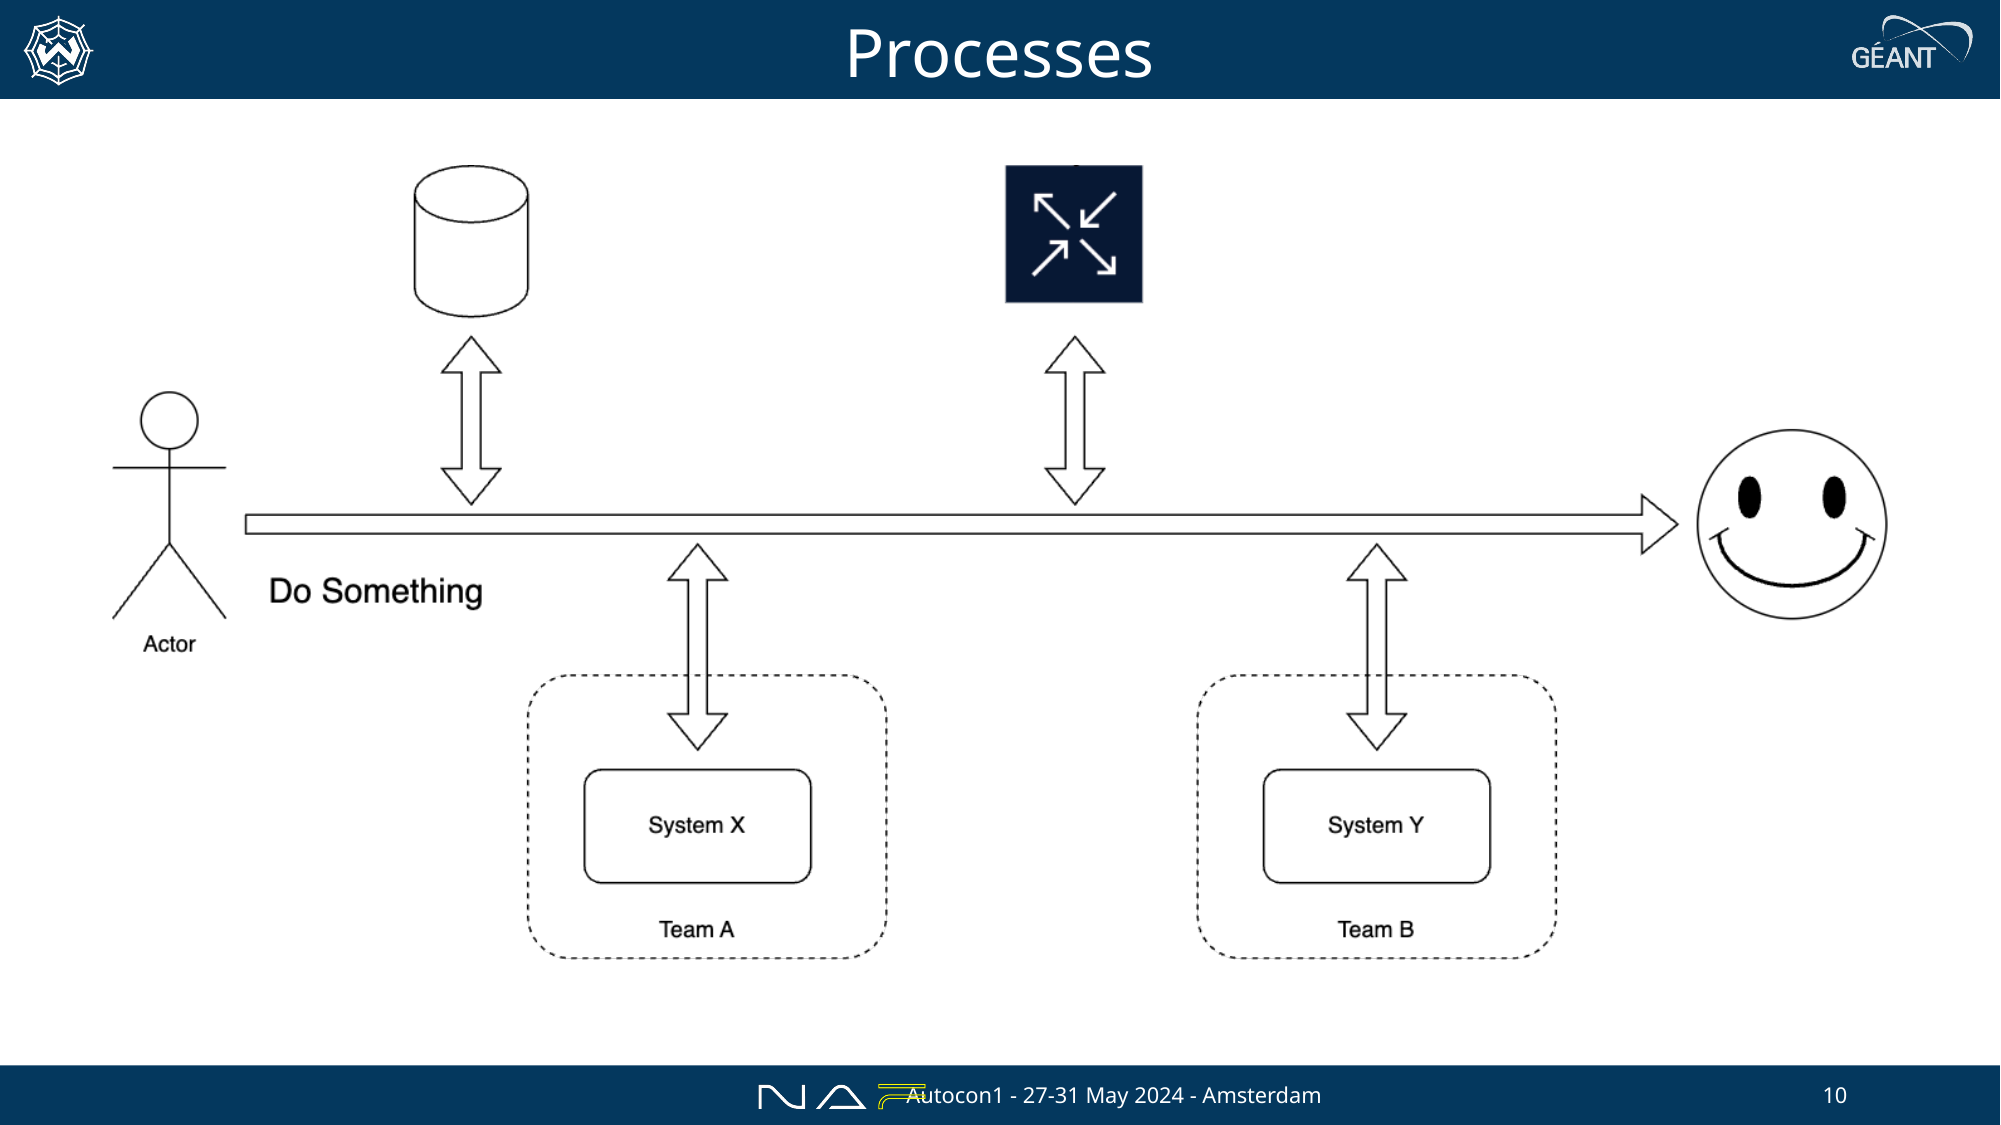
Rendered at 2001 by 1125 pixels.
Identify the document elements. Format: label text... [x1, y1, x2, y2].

picture [0, 0, 117, 109]
footer Autocon1 - 27-31 May 2024 - Amsterdam [662, 1082, 1338, 1110]
picture [1852, 15, 1973, 69]
title Processes [301, 0, 1699, 112]
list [111, 164, 1889, 961]
slide_number 10 [1412, 1082, 1863, 1110]
